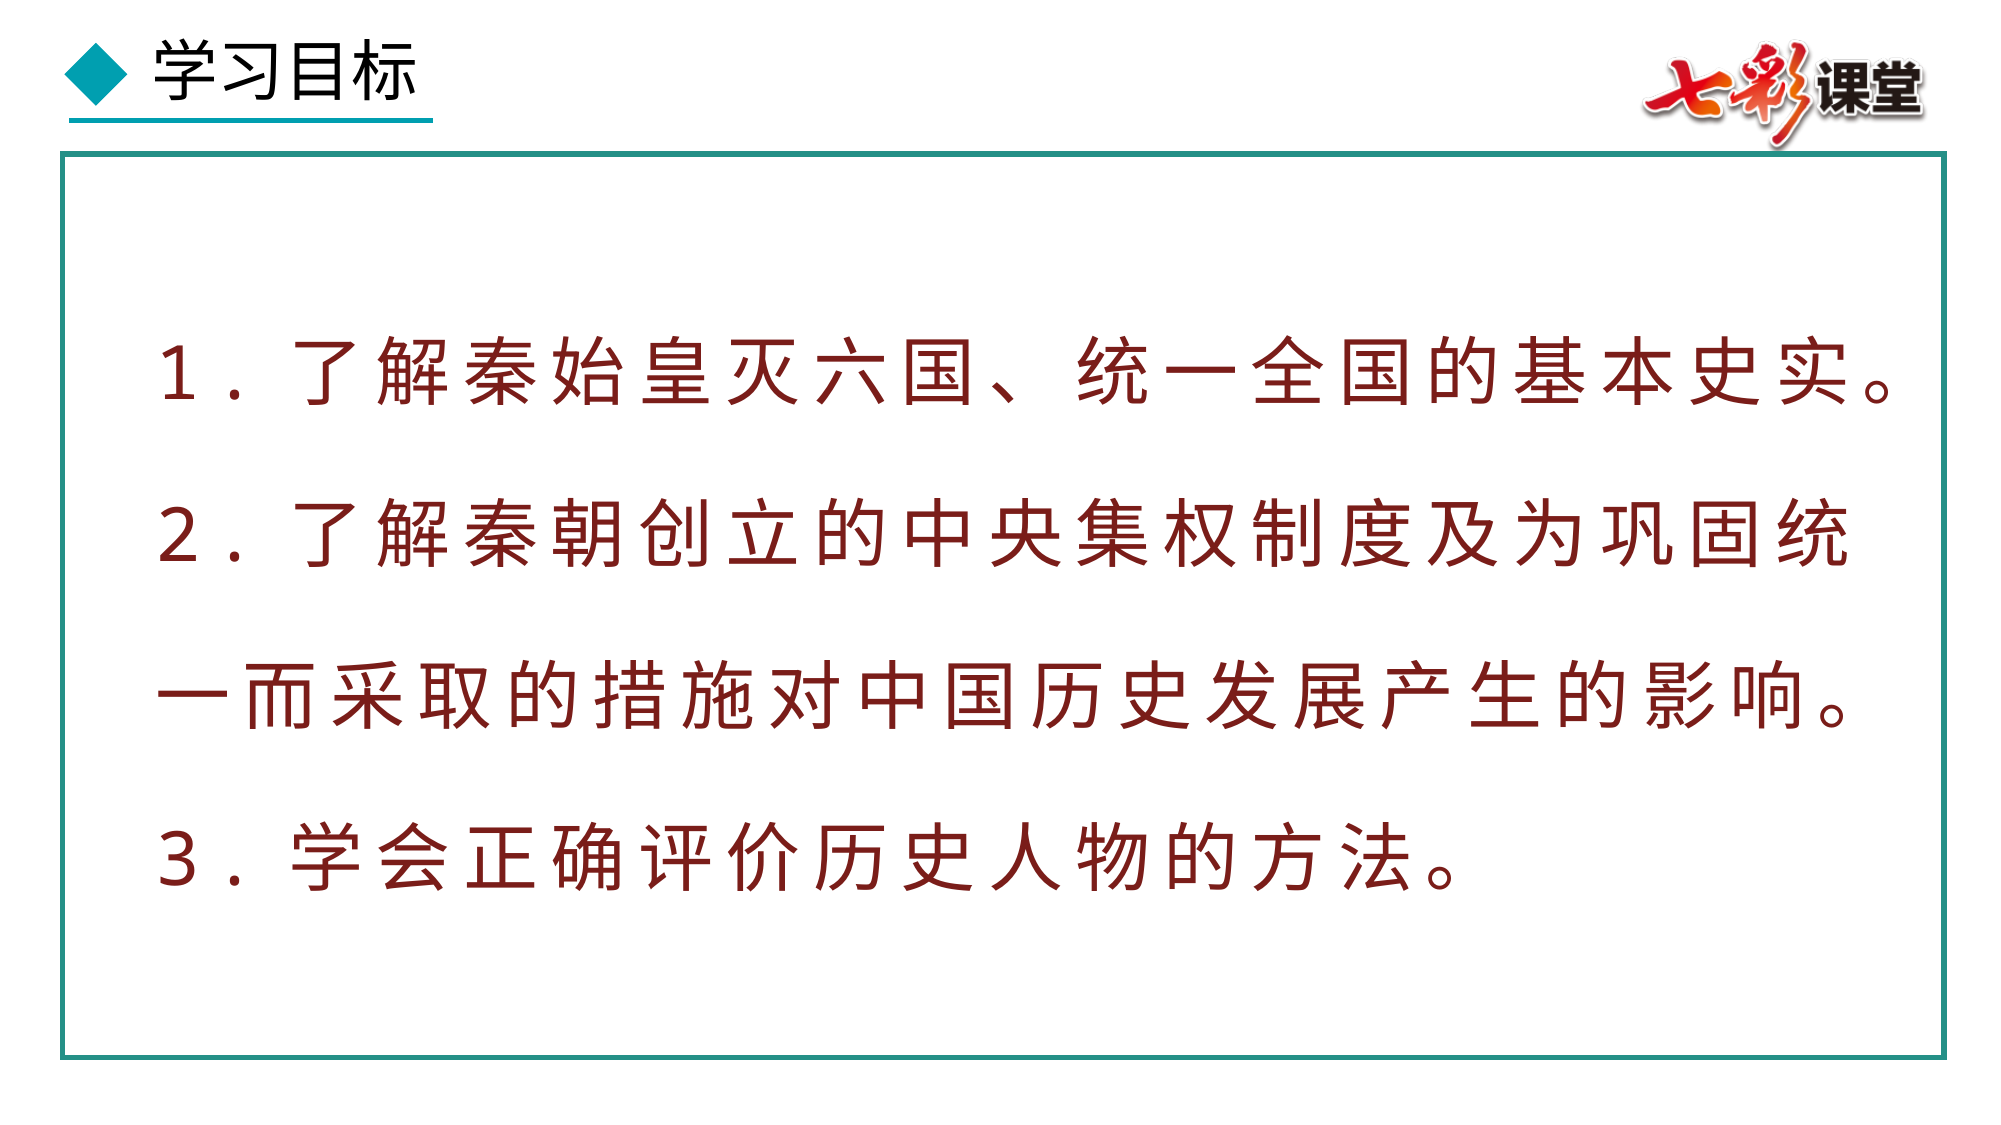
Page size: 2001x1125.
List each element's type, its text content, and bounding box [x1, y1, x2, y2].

picture [1638, 35, 1932, 151]
text_box 1.了解秦始皇灭六国、统一全国的基本史实。 2.了解秦朝创立的中央集权制度及为巩固统一而采取的措施对中国历史发展产生的影响。 3.学会正确评价历史人物的方法。 [149, 244, 1898, 908]
